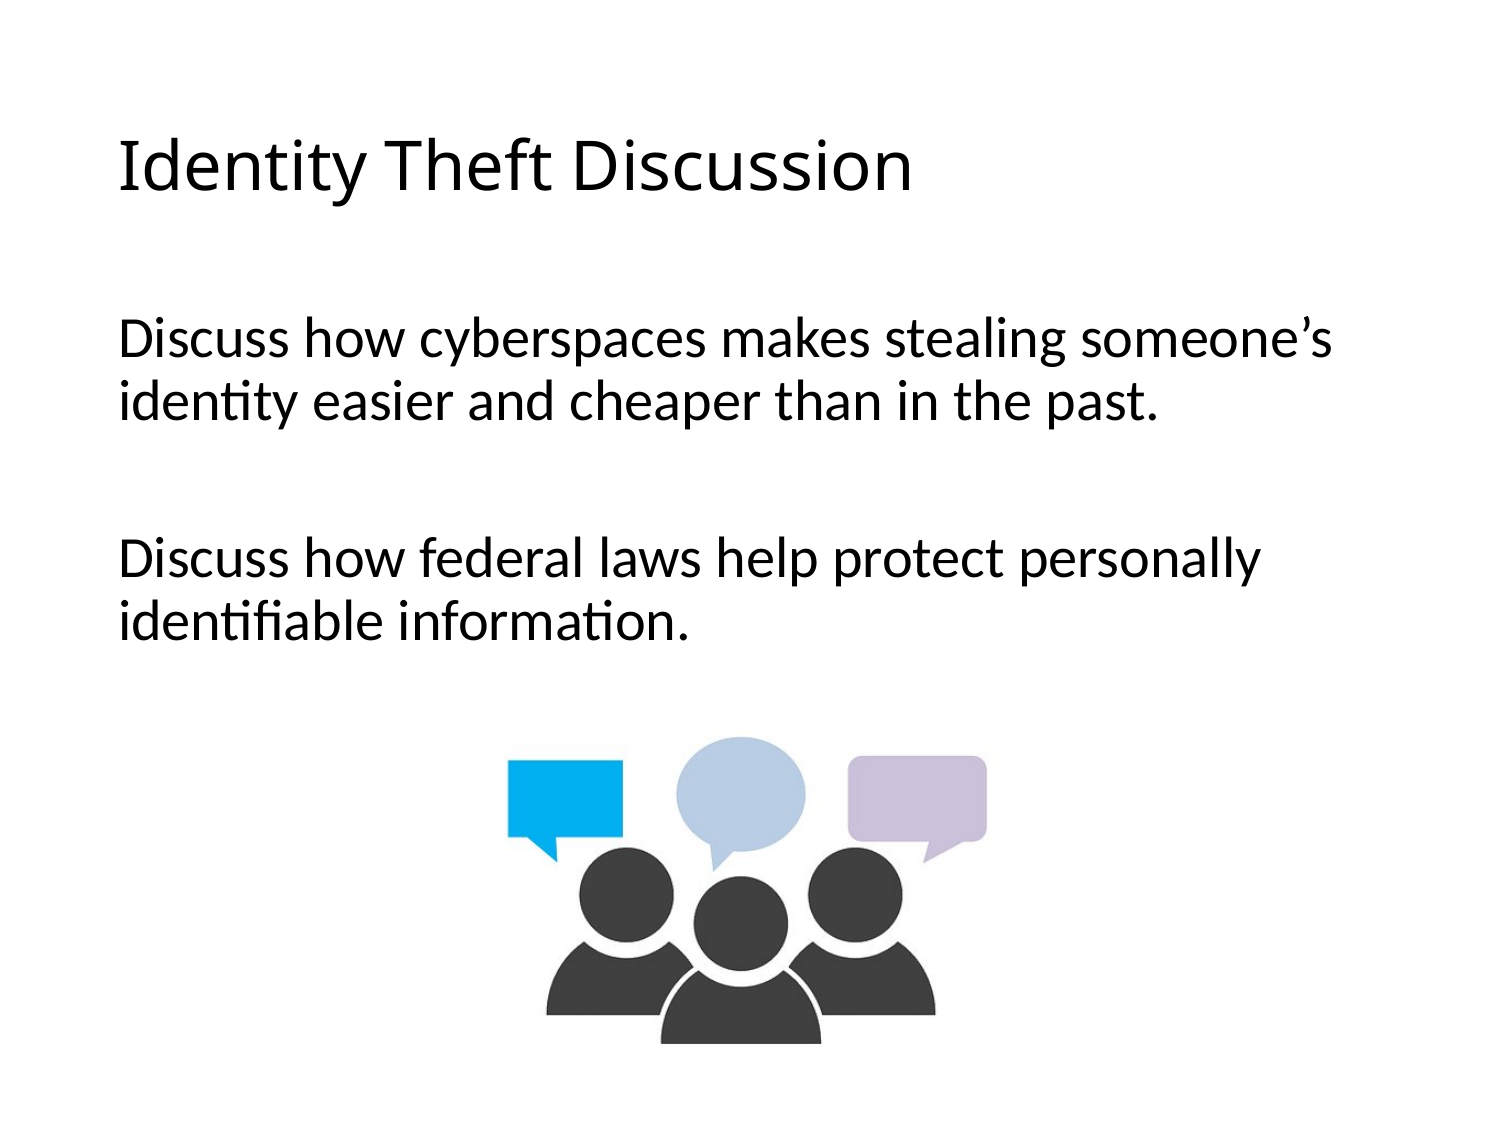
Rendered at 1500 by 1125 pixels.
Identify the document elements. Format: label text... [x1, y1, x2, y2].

picture [470, 691, 1030, 1066]
title Identity Theft Discussion [102, 59, 1398, 278]
list Discuss how cyberspaces makes stealing someone’s identity easier and cheaper than in the past. Discuss how federal laws help protect personally identifiable information. [102, 299, 1398, 1014]
